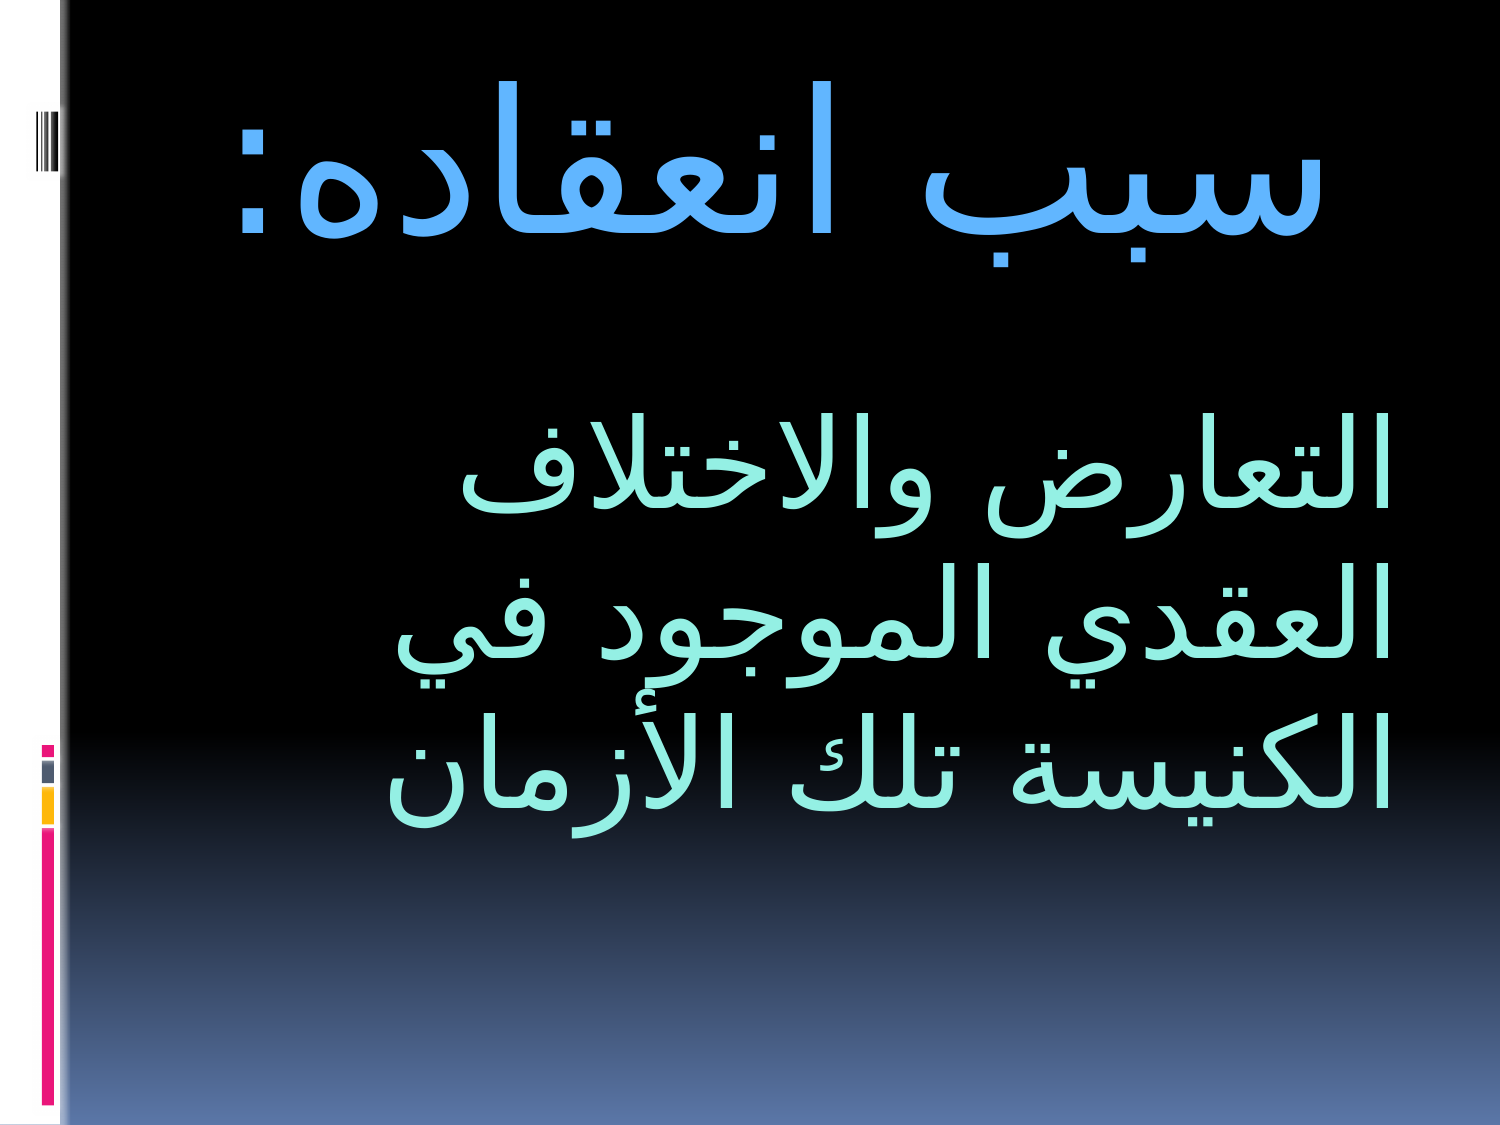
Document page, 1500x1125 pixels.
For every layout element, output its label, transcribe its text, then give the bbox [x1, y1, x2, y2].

subtitle سبب انعقاده: التعارض والاختلاف العقدي الموجود في الكنيسة تلك الأزمان [140, 128, 1416, 961]
